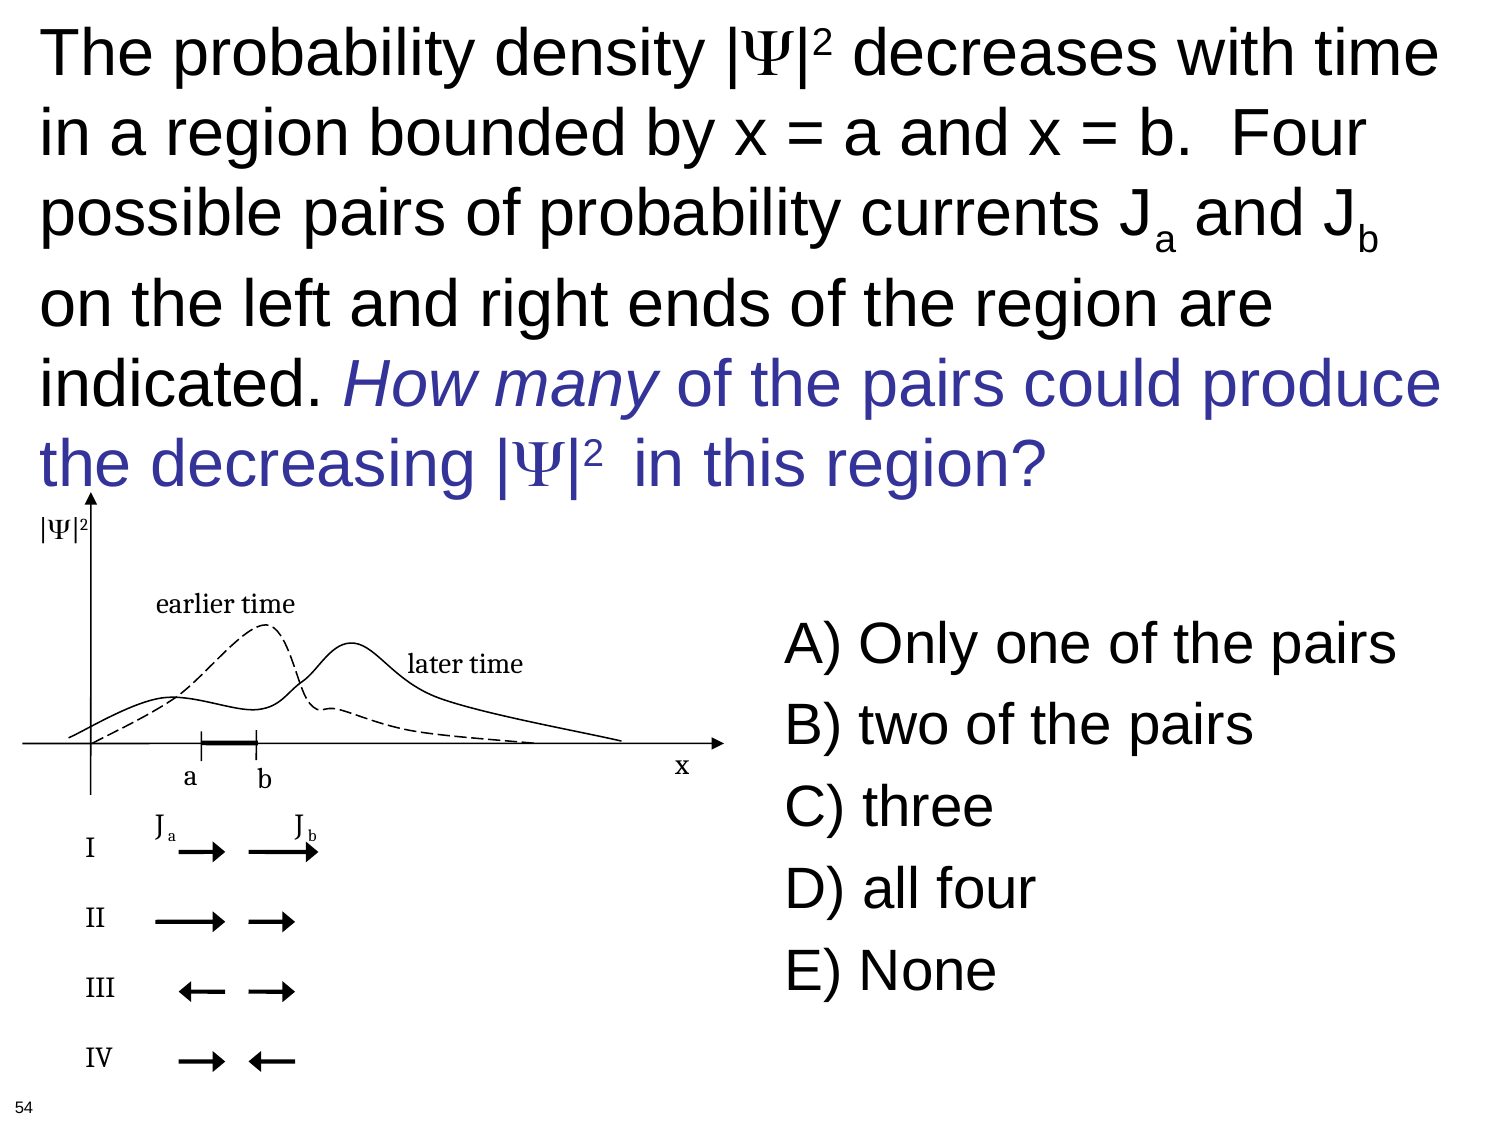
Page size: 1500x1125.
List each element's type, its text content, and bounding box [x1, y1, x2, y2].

list A) Only one of the pairs B) two of the pairs C) three D) all four E) None [769, 597, 1472, 1091]
title The probability density |Y|2 decreases with time in a region bounded by x = a and x = b. Four possible pairs of probability currents Ja and Jb on the left and right ends of the region are indicated. How many of the pairs could produce the decreasing |Y|2 in this region? [24, 1, 1471, 497]
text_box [16, 475, 738, 1109]
text_box 54 [0, 1089, 50, 1125]
